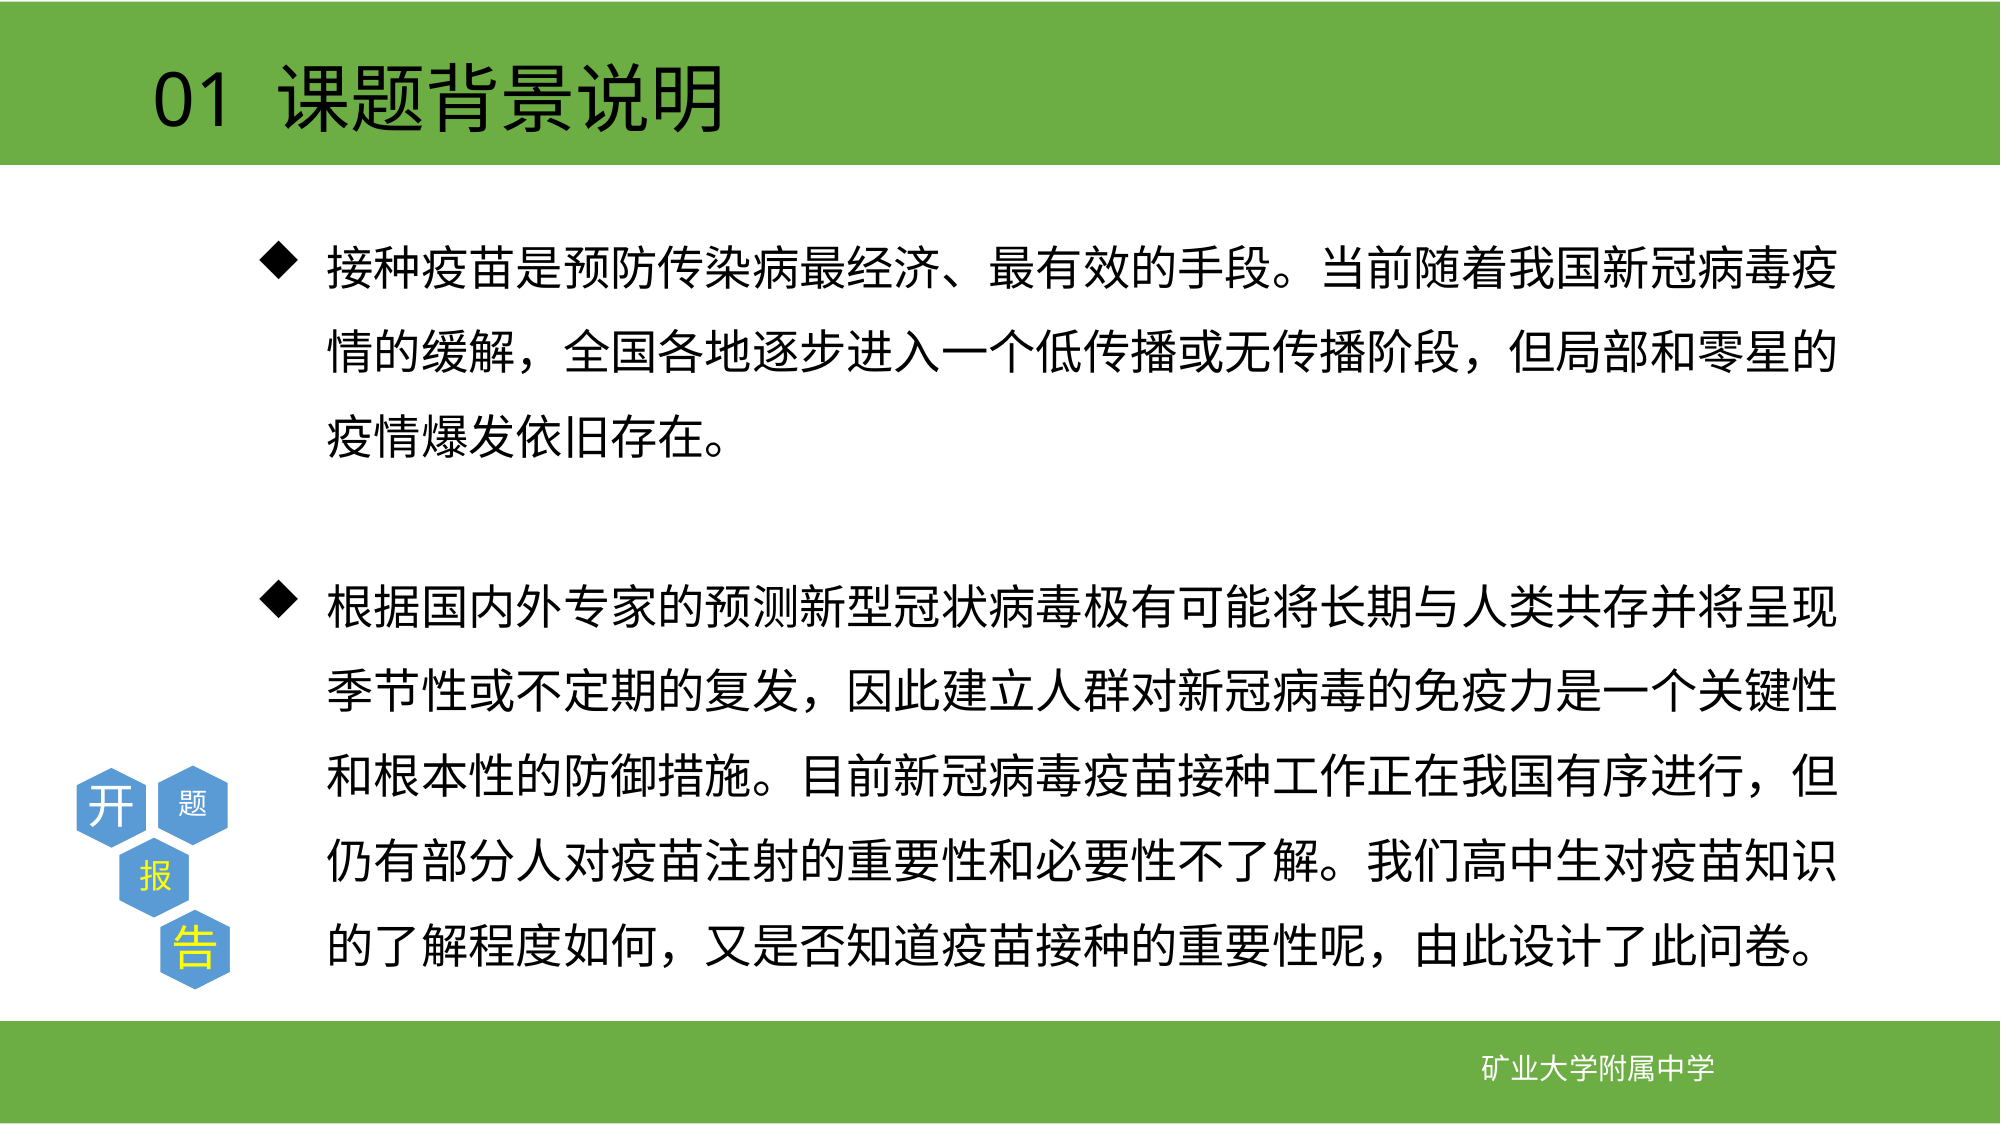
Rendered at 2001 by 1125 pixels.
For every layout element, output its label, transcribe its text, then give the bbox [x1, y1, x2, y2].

title 01 课题背景说明 [137, 50, 1863, 154]
list 接种疫苗是预防传染病最经济、最有效的手段。当前随着我国新冠病毒疫情的缓解，全国各地逐步进入一个低传播或无传播阶段，但局部和零星的疫情爆发依旧存在。 根据国内外专家的预测新型冠状病毒极有可能将长期与人类共存并将呈现季节性或不定期的复发，因此建立人群对新冠病毒的免疫力是一个关键性和根本性的防御措施。目前新冠病毒疫苗接种工作正在我国有序进行，但仍有部分人对疫苗注射的重要性和必要性不了解。我们高中生对疫苗知识的了解程度如何，又是否知道疫苗接种的重要性呢，由此设计了此问卷。 [240, 202, 1863, 1014]
